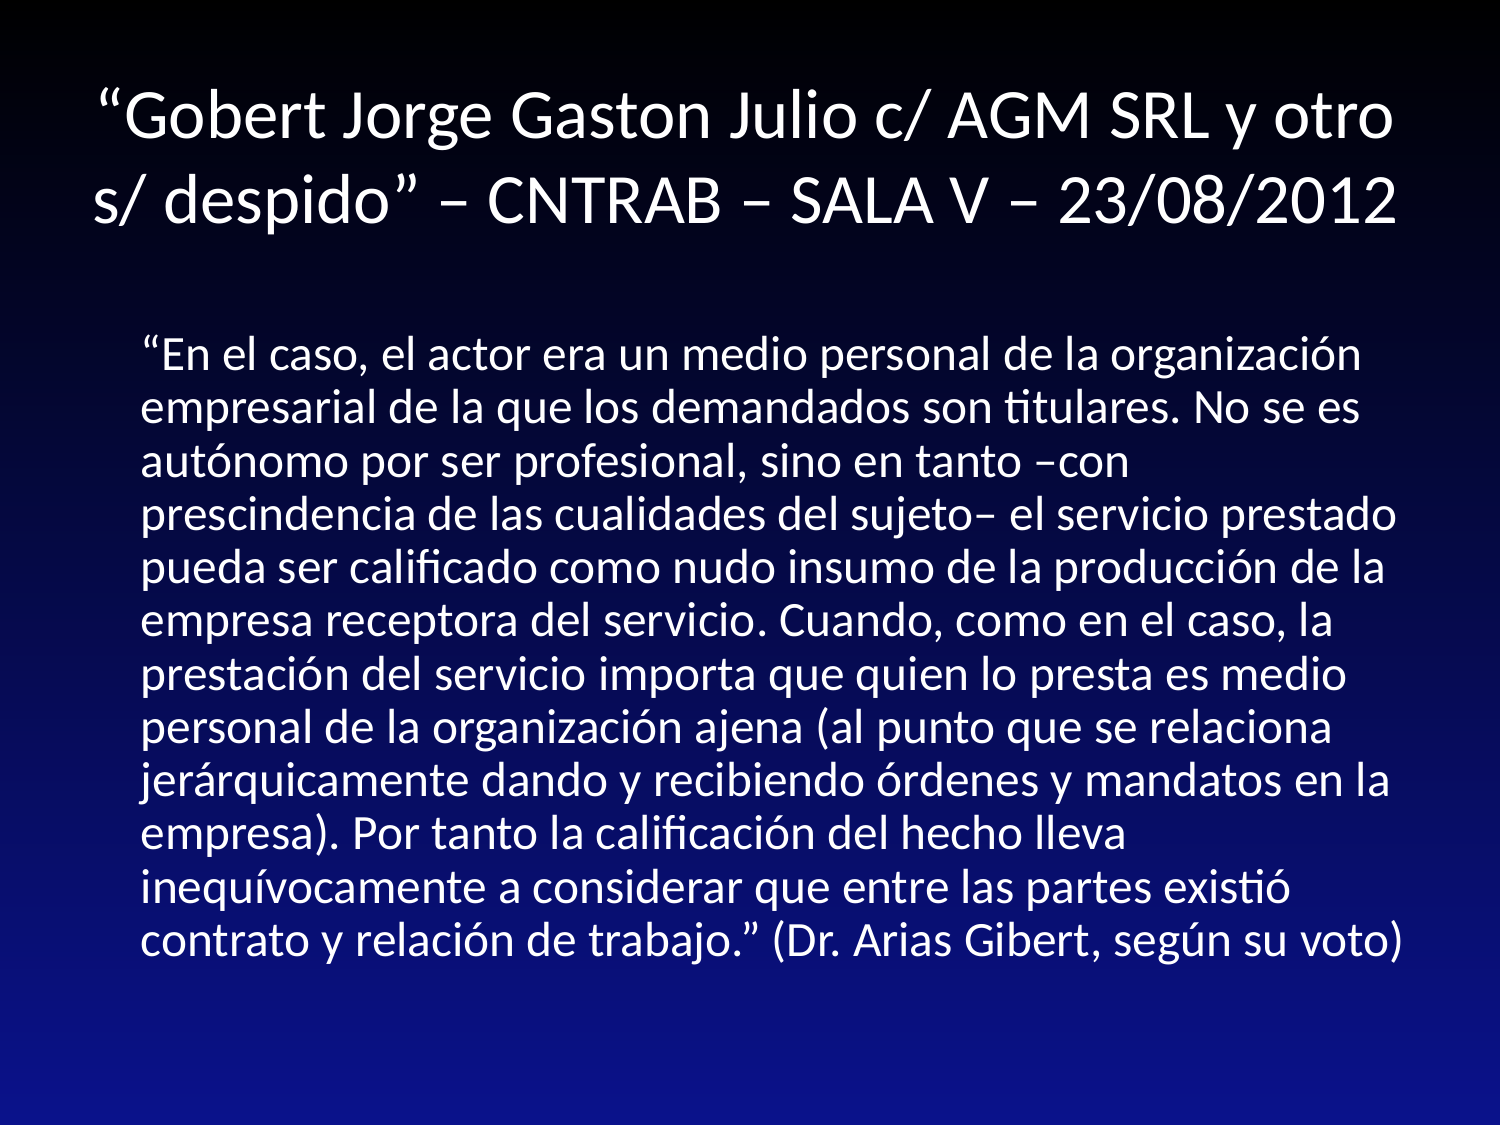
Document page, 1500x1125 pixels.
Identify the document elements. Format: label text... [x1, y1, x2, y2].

list “En el caso, el actor era un medio personal de la organización empresarial de la que los demandados son titulares. No se es autónomo por ser profesional, sino en tanto –con prescindencia de las cualidades del sujeto– el servicio prestado pueda ser calificado como nudo insumo de la producción de la empresa receptora del servicio. Cuando, como en el caso, la prestación del servicio importa que quien lo presta es medio personal de la organización ajena (al punto que se relaciona jerárquicamente dando y recibiendo órdenes y mandatos en la empresa). Por tanto la calificación del hecho lleva inequívocamente a considerar que entre las partes existió contrato y relación de trabajo.” (Dr. Arias Gibert, según su voto) [76, 266, 1428, 1022]
title “Gobert Jorge Gaston Julio c/ AGM SRL y otro s/ despido” – CNTRAB – SALA V – 23/08/2012 [64, 30, 1428, 360]
